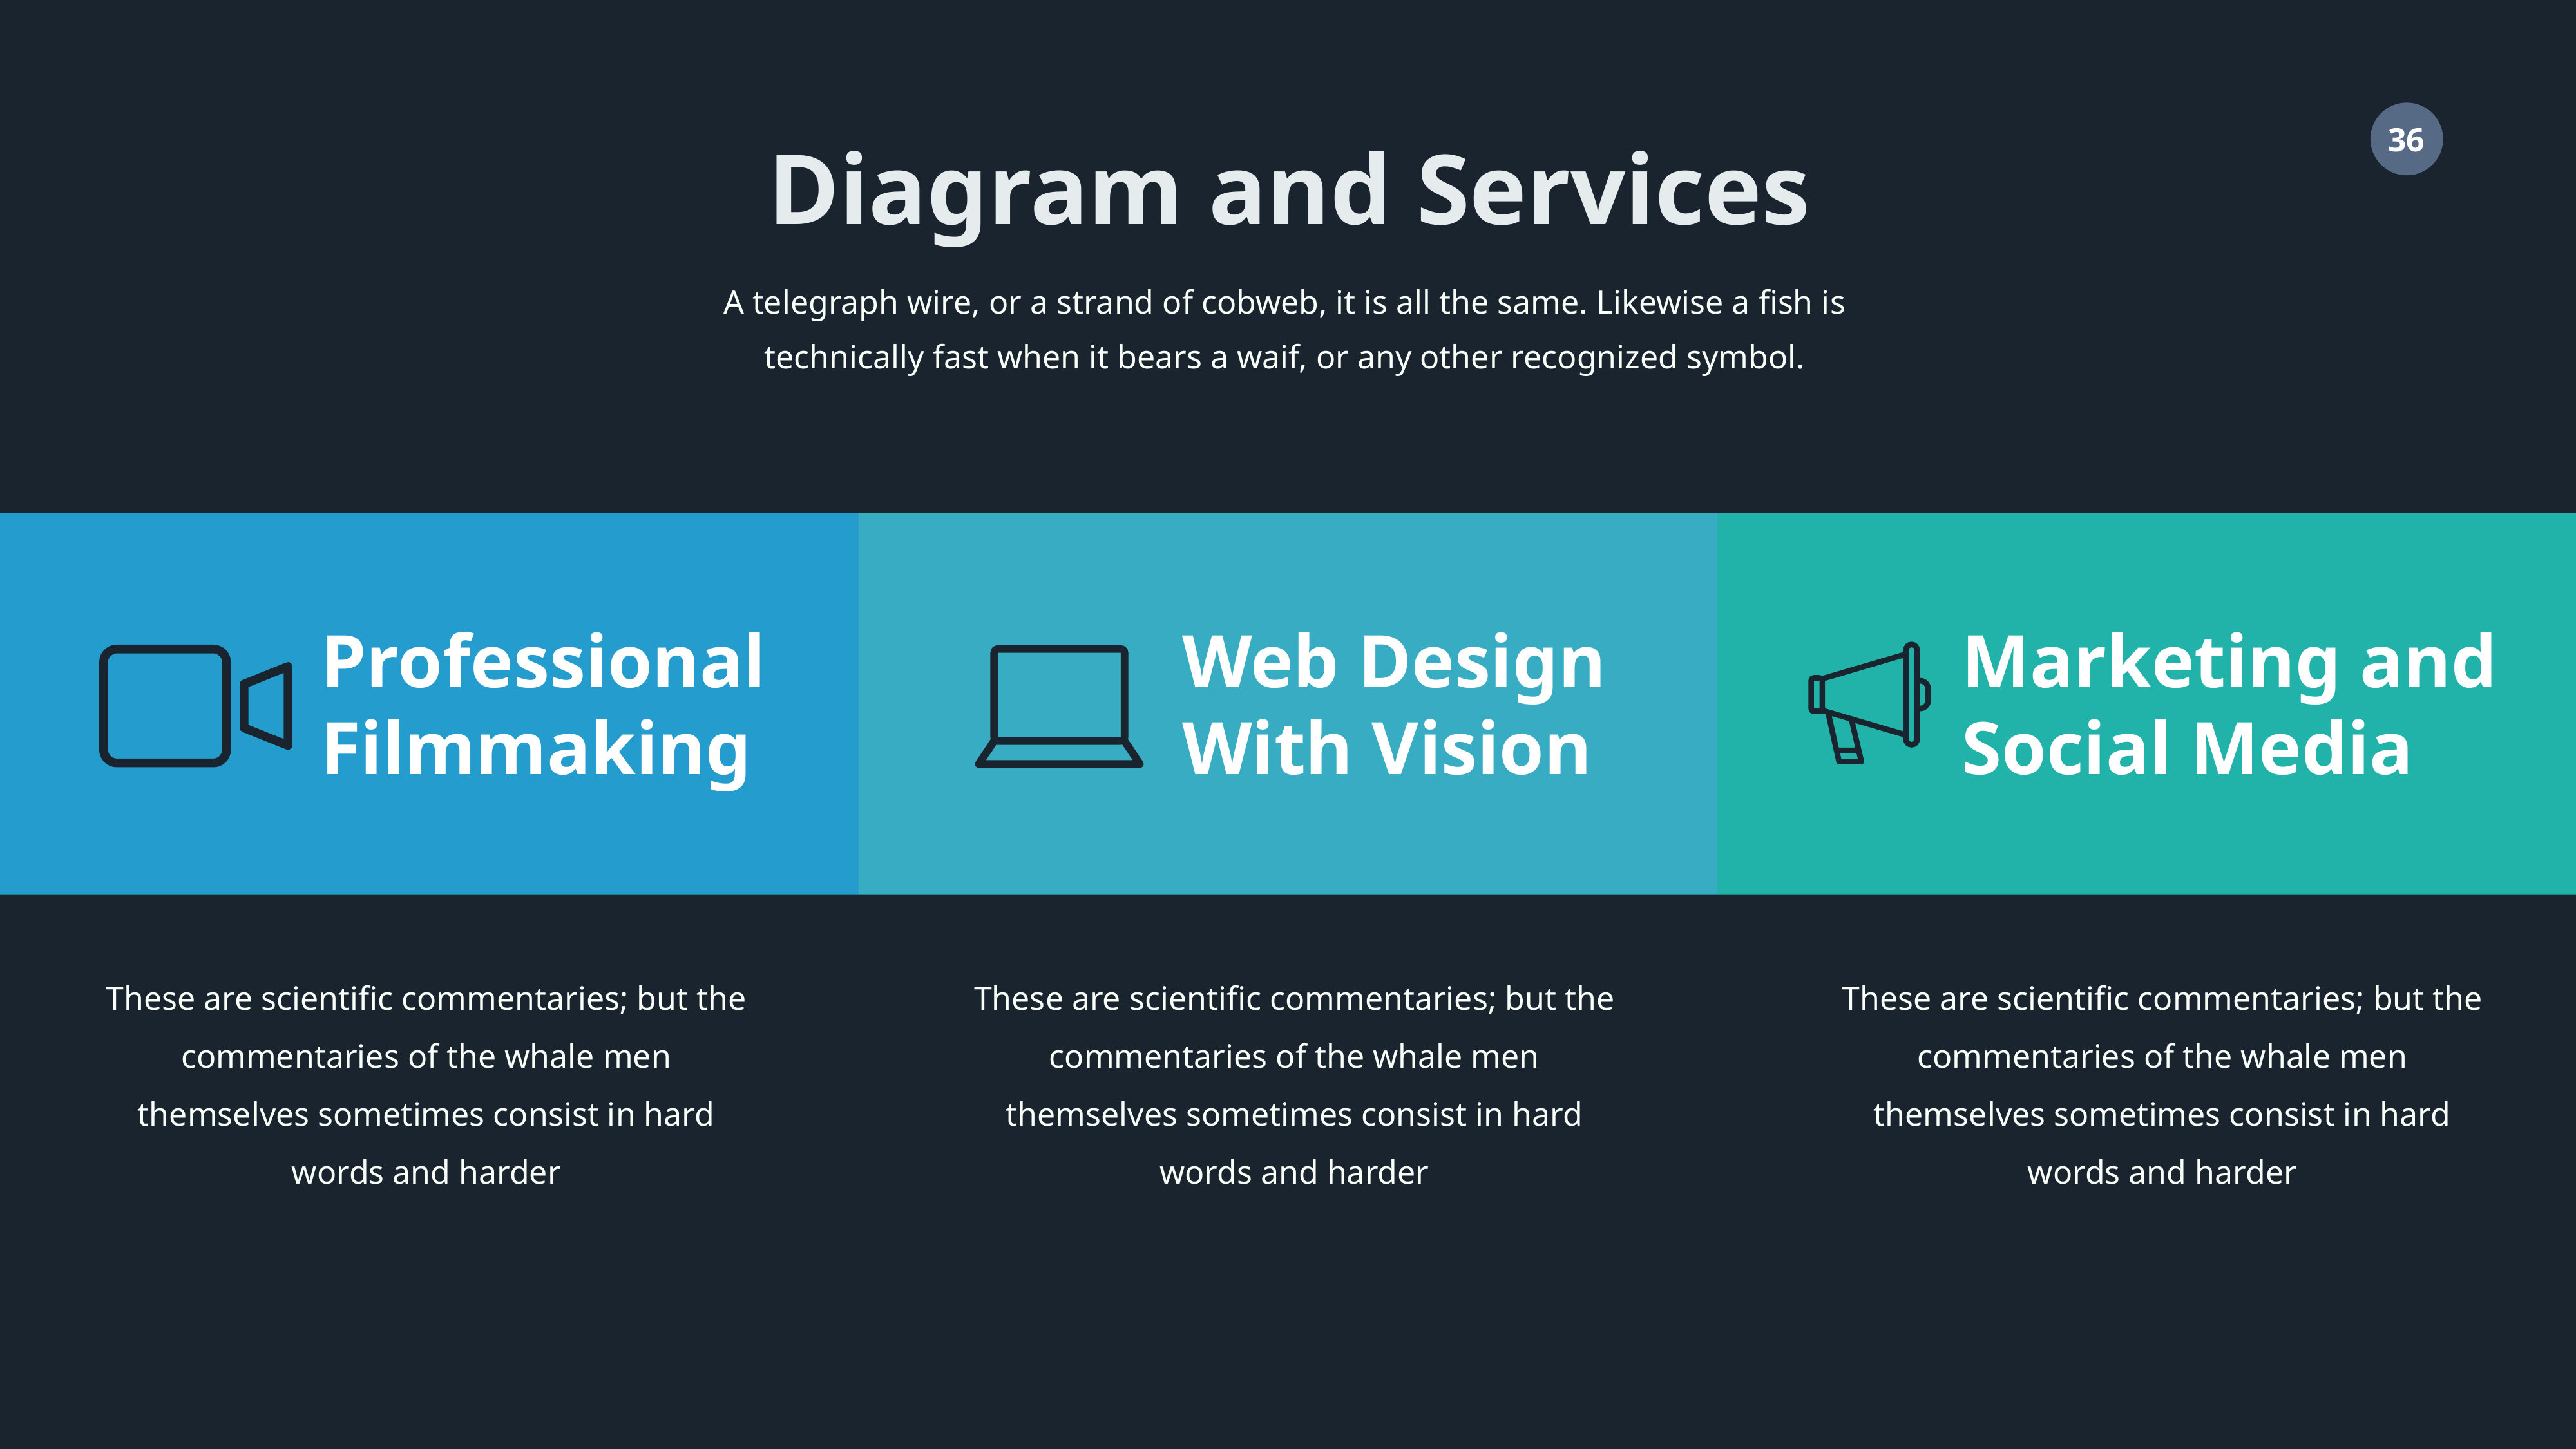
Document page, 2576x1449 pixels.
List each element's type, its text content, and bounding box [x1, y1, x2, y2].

text_box Diagram and Services [758, 123, 1820, 249]
text_box Professional Filmmaking [311, 610, 776, 794]
text_box [858, 512, 1717, 895]
text_box [0, 512, 858, 895]
text_box [975, 645, 1144, 768]
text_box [1808, 610, 2481, 796]
text_box These are scientific commentaries; but the commentaries of the whale men themselves sometimes consist in hard words and harder [952, 954, 1637, 1195]
text_box These are scientific commentaries; but the commentaries of the whale men themselves sometimes consist in hard words and harder [84, 954, 768, 1195]
text_box These are scientific commentaries; but the commentaries of the whale men themselves sometimes consist in hard words and harder [1820, 954, 2505, 1195]
text_box [1717, 512, 2576, 895]
text_box [99, 644, 231, 768]
text_box Web Design With Vision [1172, 610, 1616, 794]
text_box A telegraph wire, or a strand of cobweb, it is all the same. Likewise a fish is technically fast when it bears a waif, or any other recognized symbol. [704, 260, 1865, 380]
text_box [240, 662, 292, 750]
